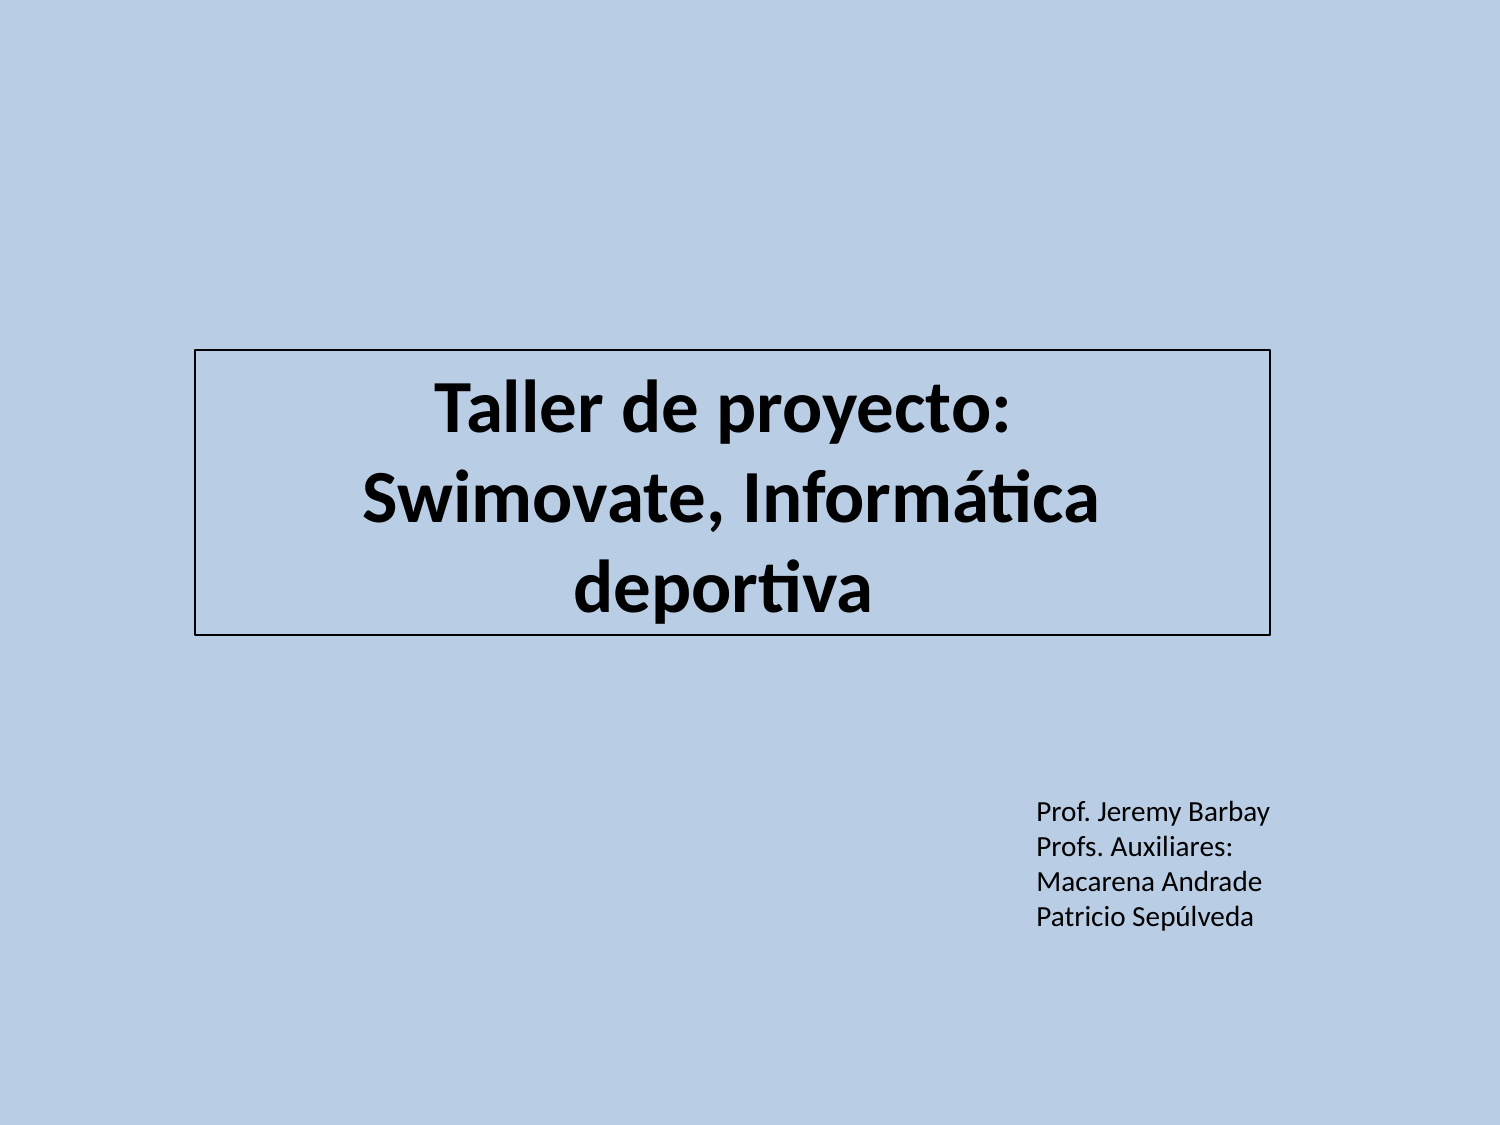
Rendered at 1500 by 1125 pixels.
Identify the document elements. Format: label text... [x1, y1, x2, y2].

text_box Taller de proyecto: Swimovate, Informática deportiva [194, 349, 1270, 635]
text_box Prof. Jeremy Barbay Profs. Auxiliares: Macarena Andrade Patricio Sepúlveda [1021, 785, 1338, 940]
